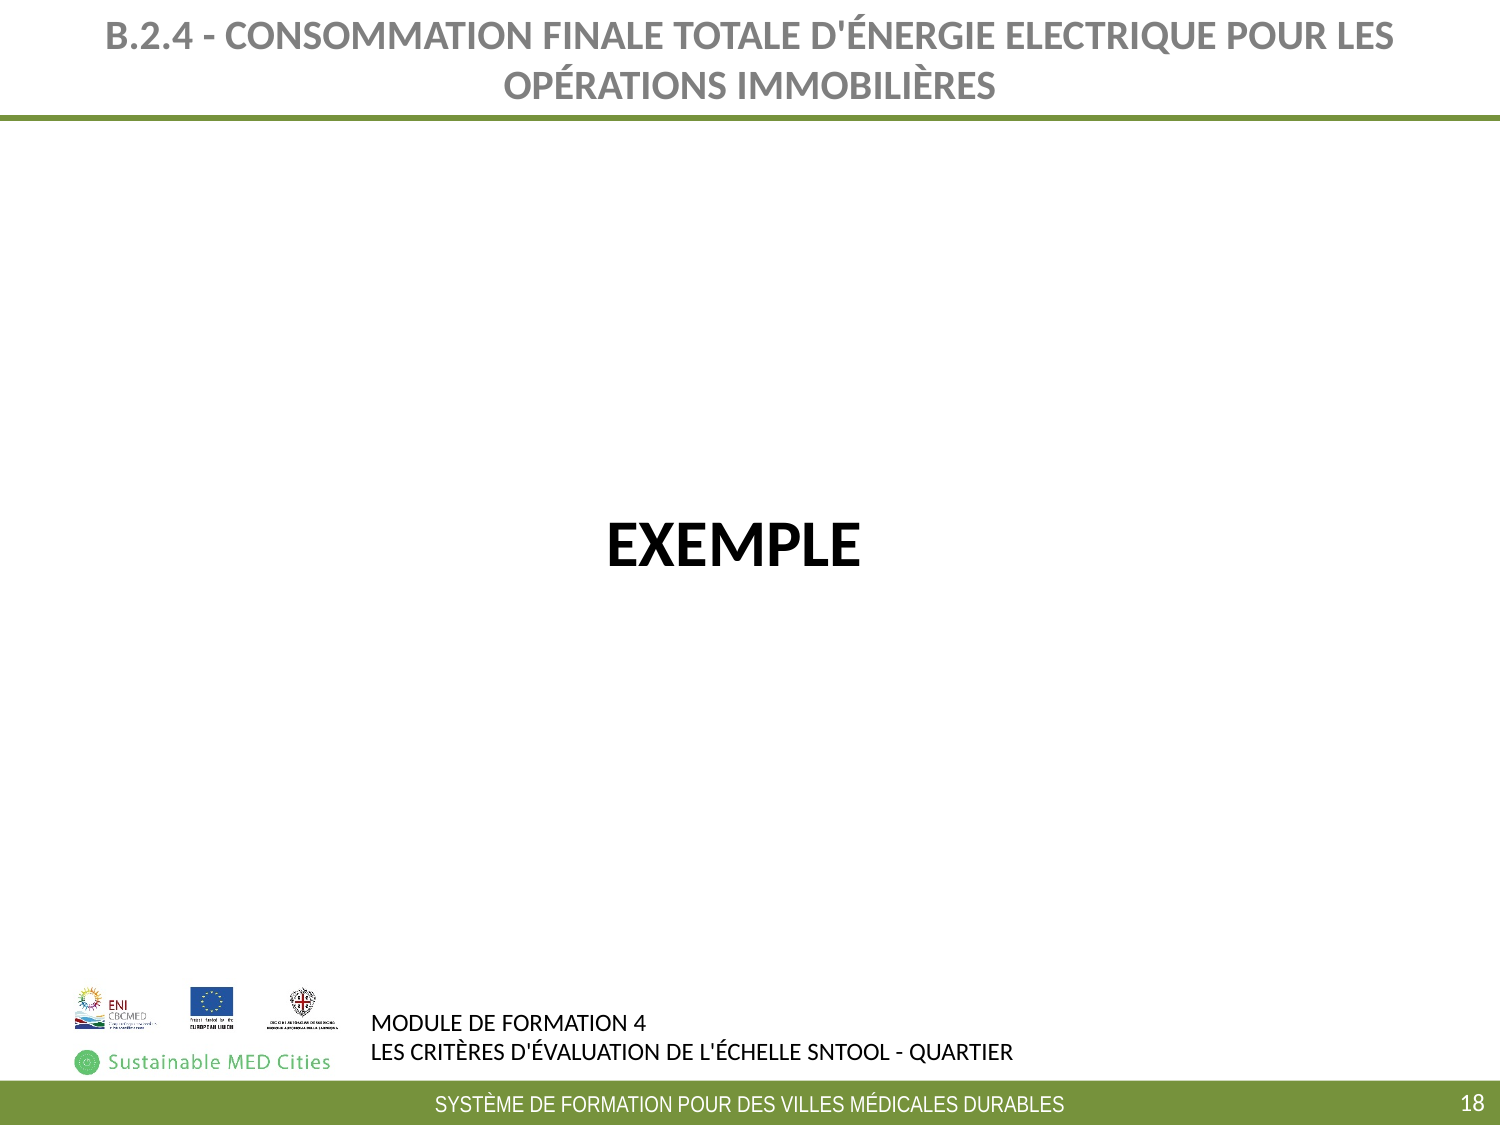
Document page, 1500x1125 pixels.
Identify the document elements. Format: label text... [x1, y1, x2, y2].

slide_number ‹#› [1149, 1078, 1500, 1125]
title B.2.4 - CONSOMMATION FINALE TOTALE D'ÉNERGIE ELECTRIQUE POUR LES OPÉRATIONS IMMOBILIÈRES [0, 0, 1500, 117]
list EXEMPLE [43, 262, 1425, 944]
picture [62, 978, 356, 1080]
